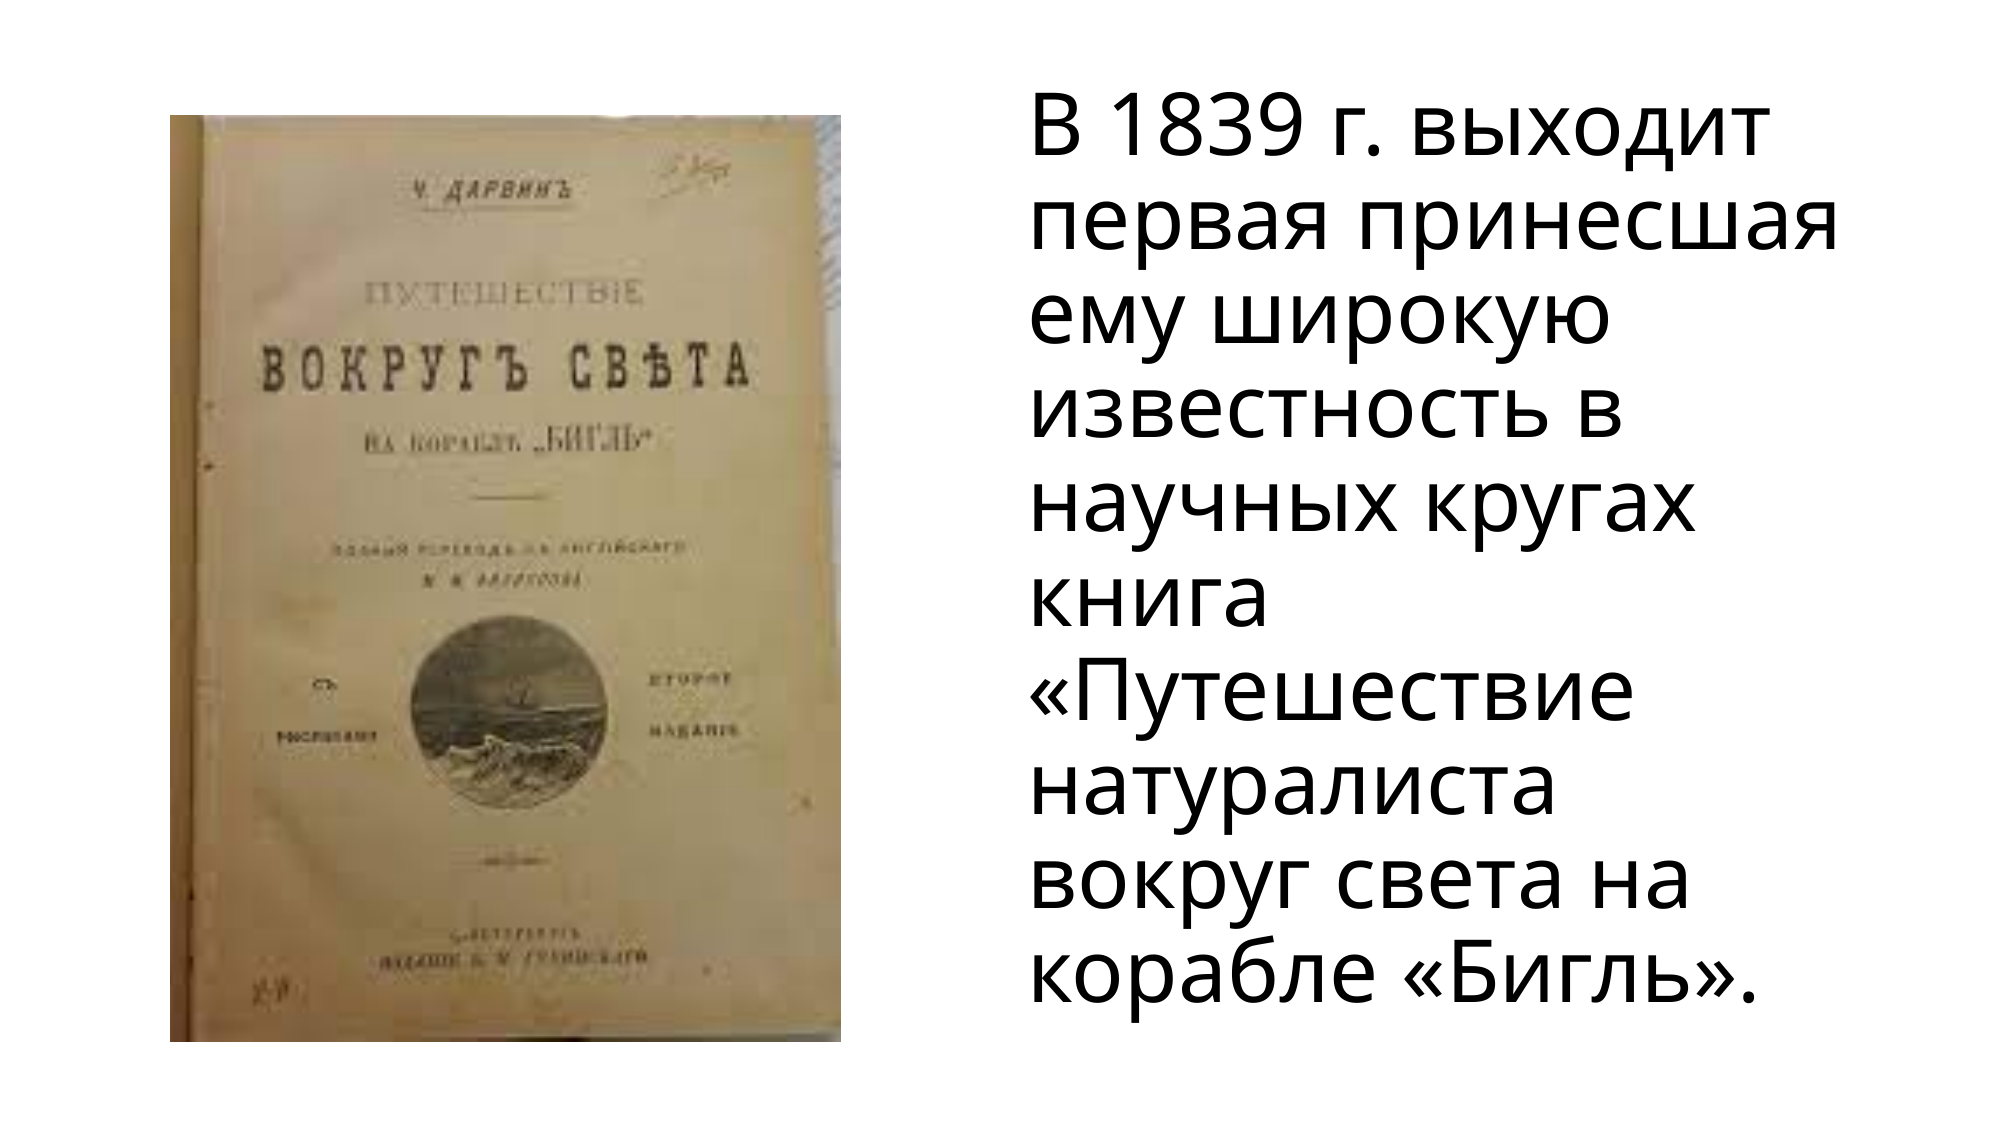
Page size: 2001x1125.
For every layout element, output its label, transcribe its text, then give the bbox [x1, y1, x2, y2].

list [170, 115, 841, 1042]
title В 1839 г. выходит первая принесшая ему широкую известность в научных кругах книга «Путешествие натуралиста вокруг света на корабле «Бигль». [1012, 59, 1863, 1042]
